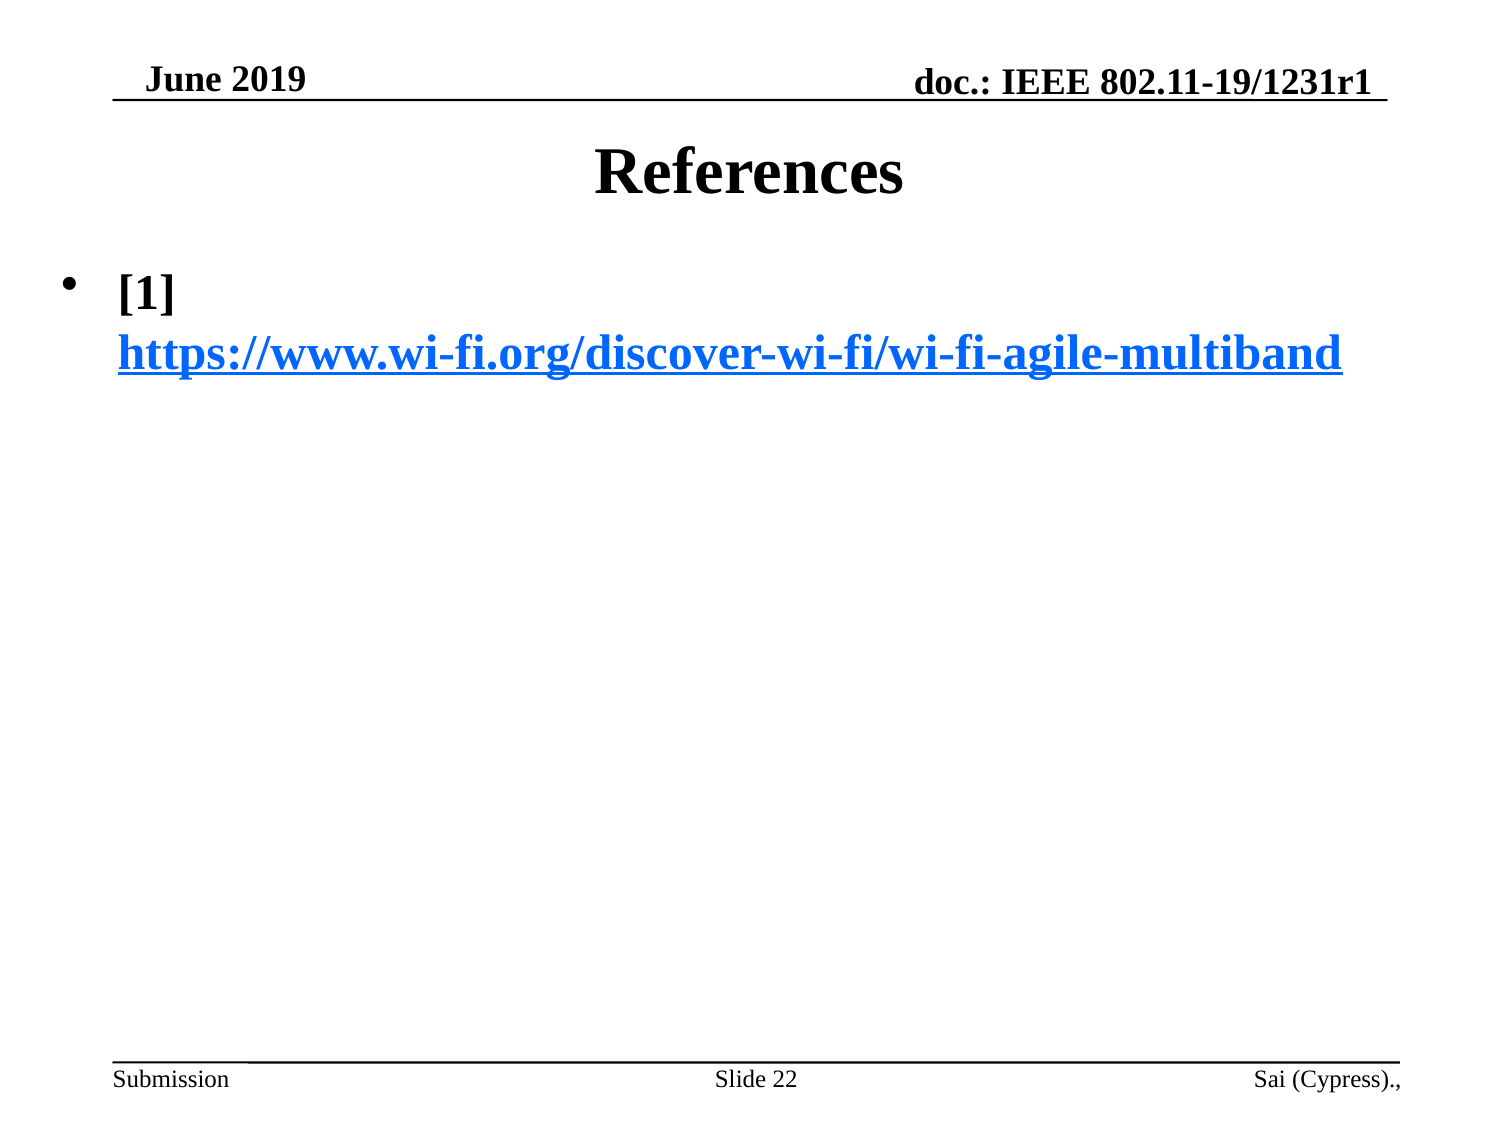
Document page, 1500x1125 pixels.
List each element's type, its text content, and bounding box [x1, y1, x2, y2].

list [1] https://www.wi-fi.org/discover-wi-fi/wi-fi-agile-multiband [45, 251, 1423, 1053]
slide_number Slide 22 [712, 1061, 801, 1093]
title References [112, 112, 1388, 223]
footer Sai (Cypress)., [949, 1061, 1402, 1093]
